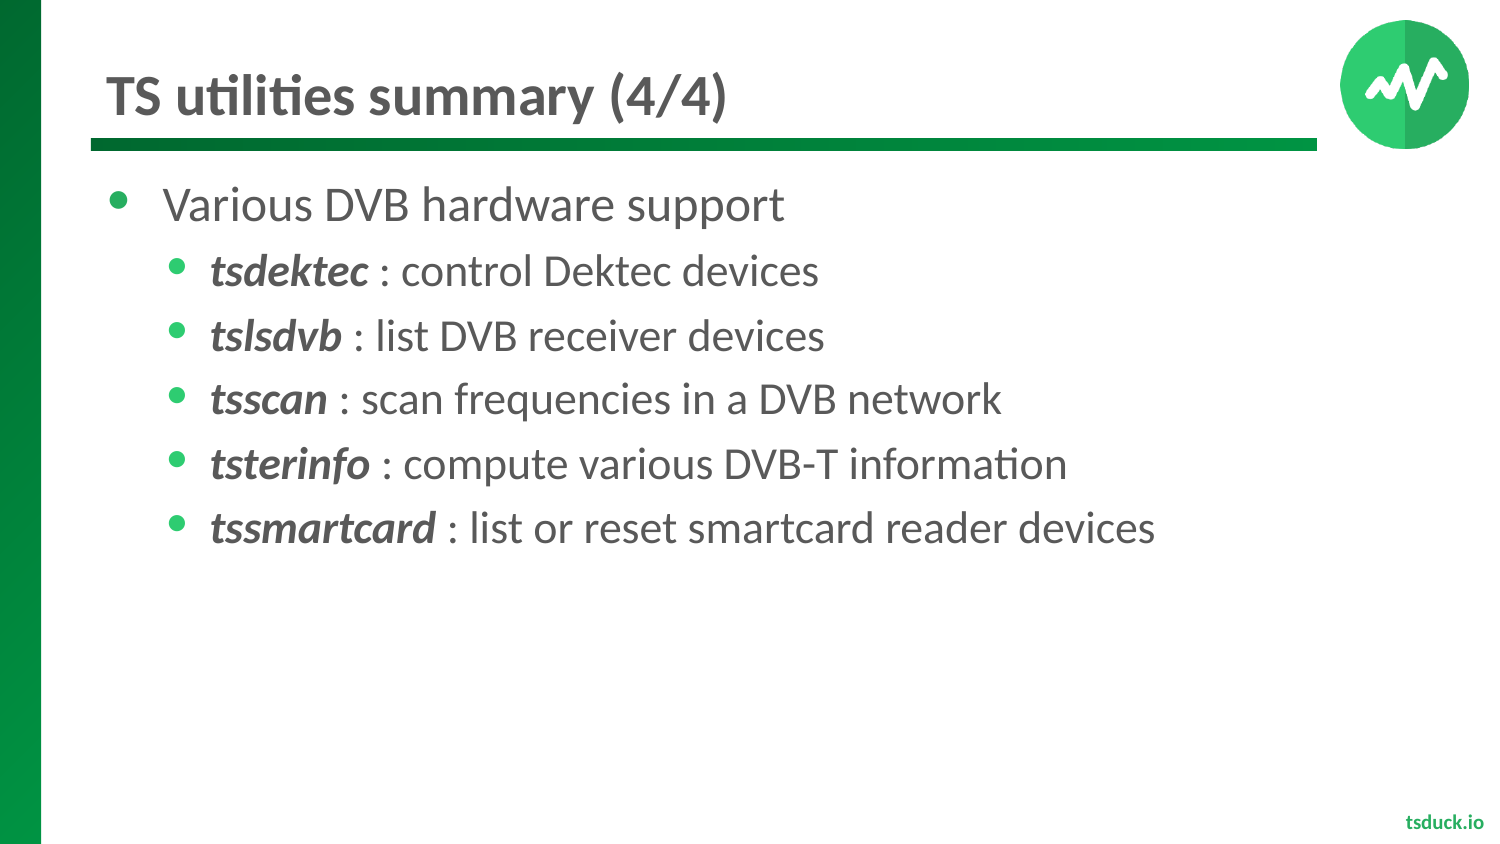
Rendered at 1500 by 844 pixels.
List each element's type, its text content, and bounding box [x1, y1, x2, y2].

list Various DVB hardware support tsdektec : control Dektec devices tslsdvb : list DVB receiver devices tsscan : scan frequencies in a DVB network tsterinfo : compute various DVB-T information tssmartcard : list or reset smartcard reader devices [91, 164, 1454, 759]
picture [1340, 20, 1469, 149]
title TS utilities summary (4/4) [91, 38, 1333, 146]
